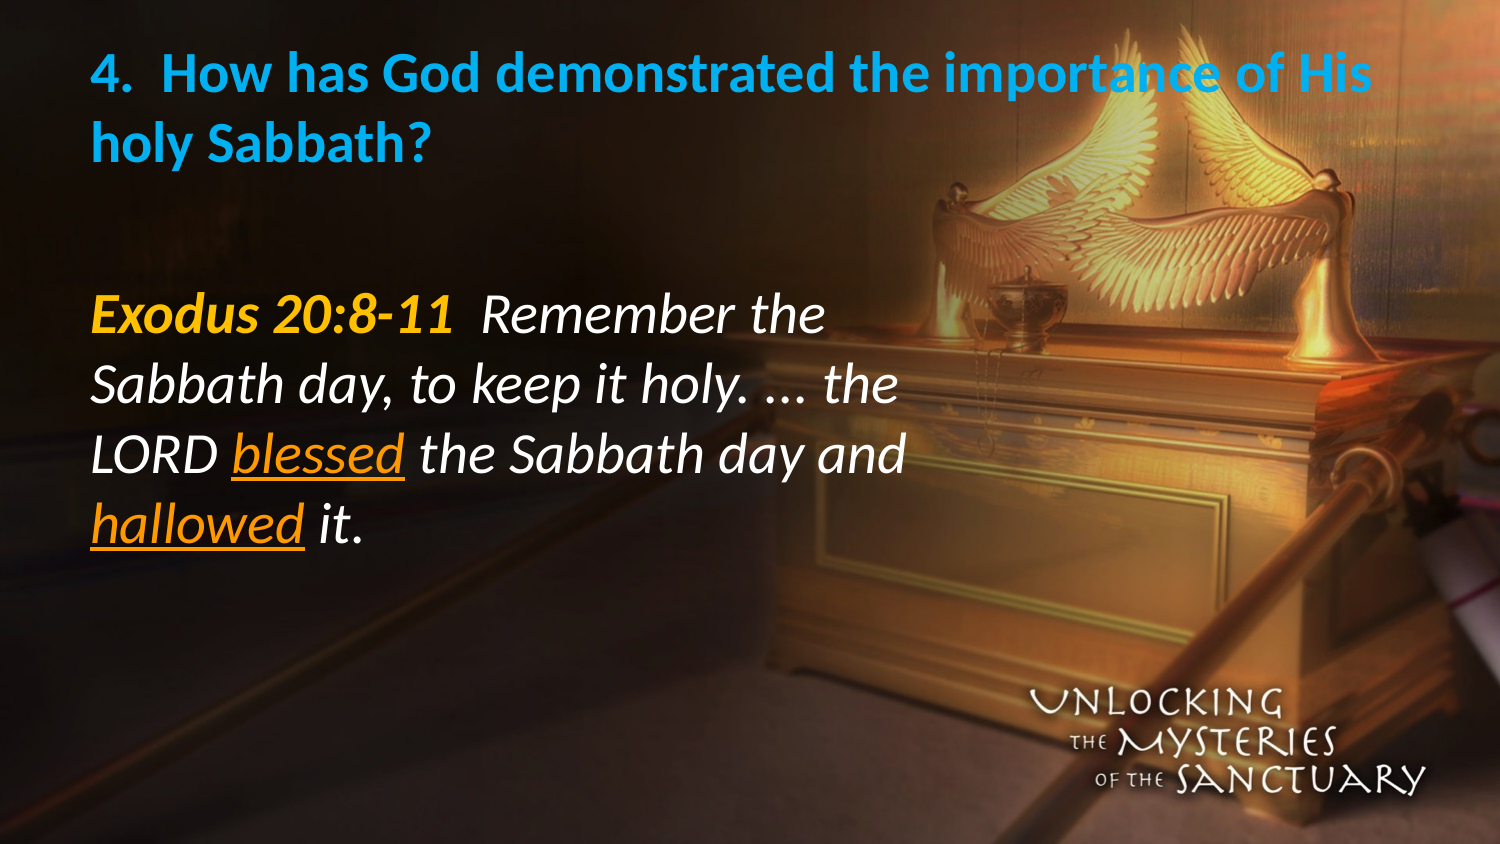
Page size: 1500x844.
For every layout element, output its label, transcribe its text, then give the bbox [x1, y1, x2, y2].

list Exodus 20:8-11 Remember the Sabbath day, to keep it holy. ... the LORD blessed the Sabbath day and hallowed it. [75, 267, 946, 754]
picture [0, 0, 1500, 844]
title 4. How has God demonstrated the importance of His holy Sabbath? [75, 33, 1425, 175]
